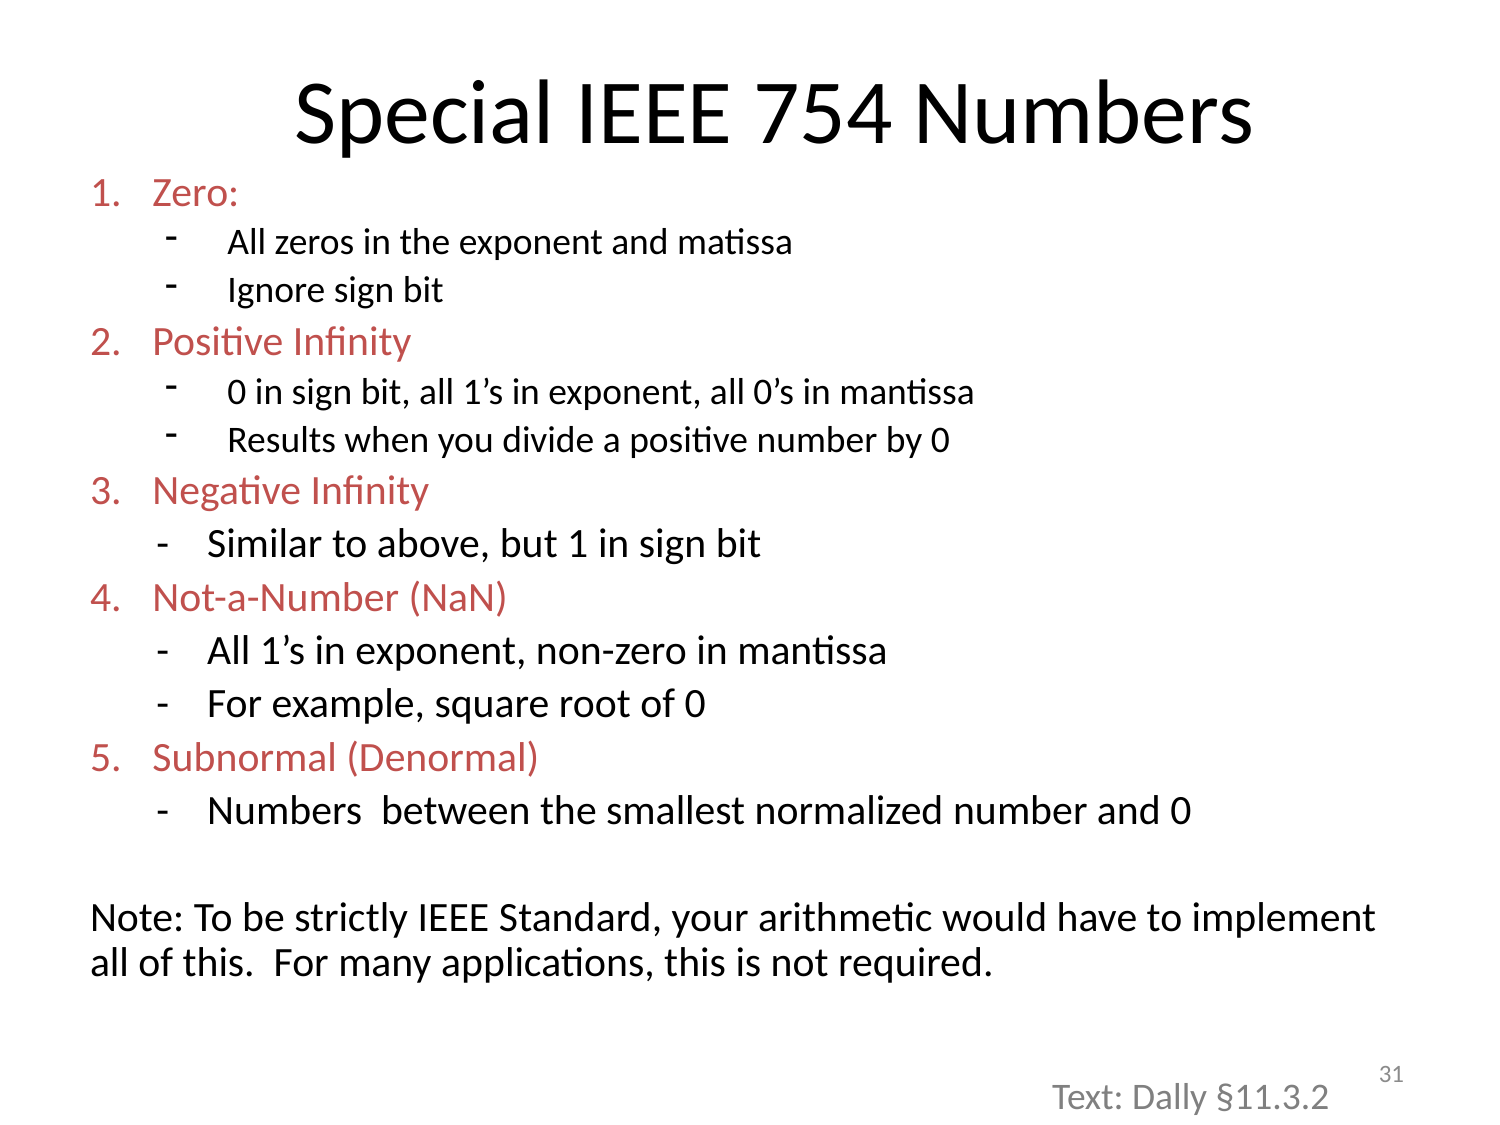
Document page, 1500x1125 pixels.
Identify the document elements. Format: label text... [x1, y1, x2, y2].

text_box Special IEEE 754 Numbers [99, 12, 1450, 200]
slide_number 31 [1074, 1042, 1425, 1103]
text_box Text: Dally §11.3.2 [1037, 1064, 1350, 1125]
list Zero: All zeros in the exponent and matissa Ignore sign bit Positive Infinity 0 in sign bit, all 1’s in exponent, all 0’s in mantissa Results when you divide a positive number by 0 Negative Infinity - Similar to above, but 1 in sign bit Not-a-Number (NaN) - All 1’s in exponent, non-zero in mantissa - For example, square root of 0 Subnormal (Denormal) - Numbers between the smallest normalized number and 0 Note: To be strictly IEEE Standard, your arithmetic would have to implement all of this. For many applications, this is not required. [75, 162, 1425, 1075]
